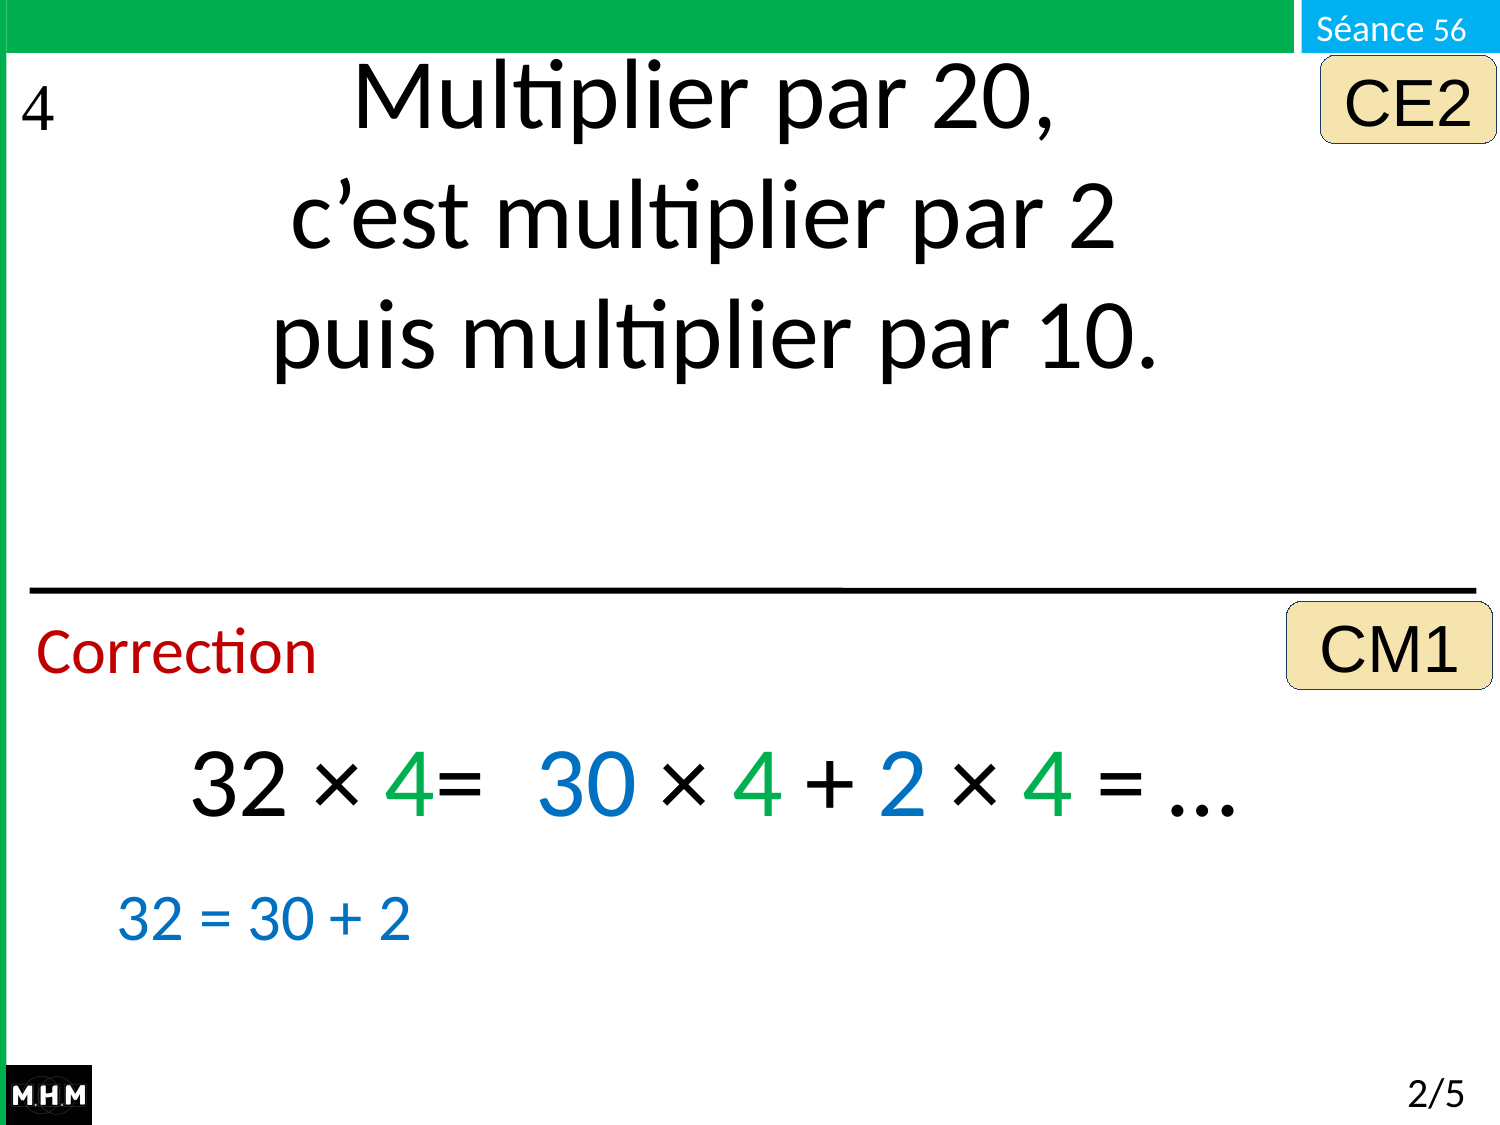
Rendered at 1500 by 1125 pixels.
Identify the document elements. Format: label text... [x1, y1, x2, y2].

text_box CM1 [1286, 601, 1493, 690]
text_box 30 × 4 + 2 × 4 = … [487, 708, 1286, 844]
text_box 32 = 30 + 2 [96, 866, 433, 962]
text_box Multiplier par 20, c’est multiplier par 2 puis multiplier par 10. [60, 20, 1372, 396]
picture [6, 1065, 92, 1125]
text_box CE2 [1372, 55, 1497, 144]
list 2/5 [1373, 1064, 1500, 1125]
title Correction [21, 609, 1316, 696]
text_box 32 × 4= … [96, 708, 487, 844]
